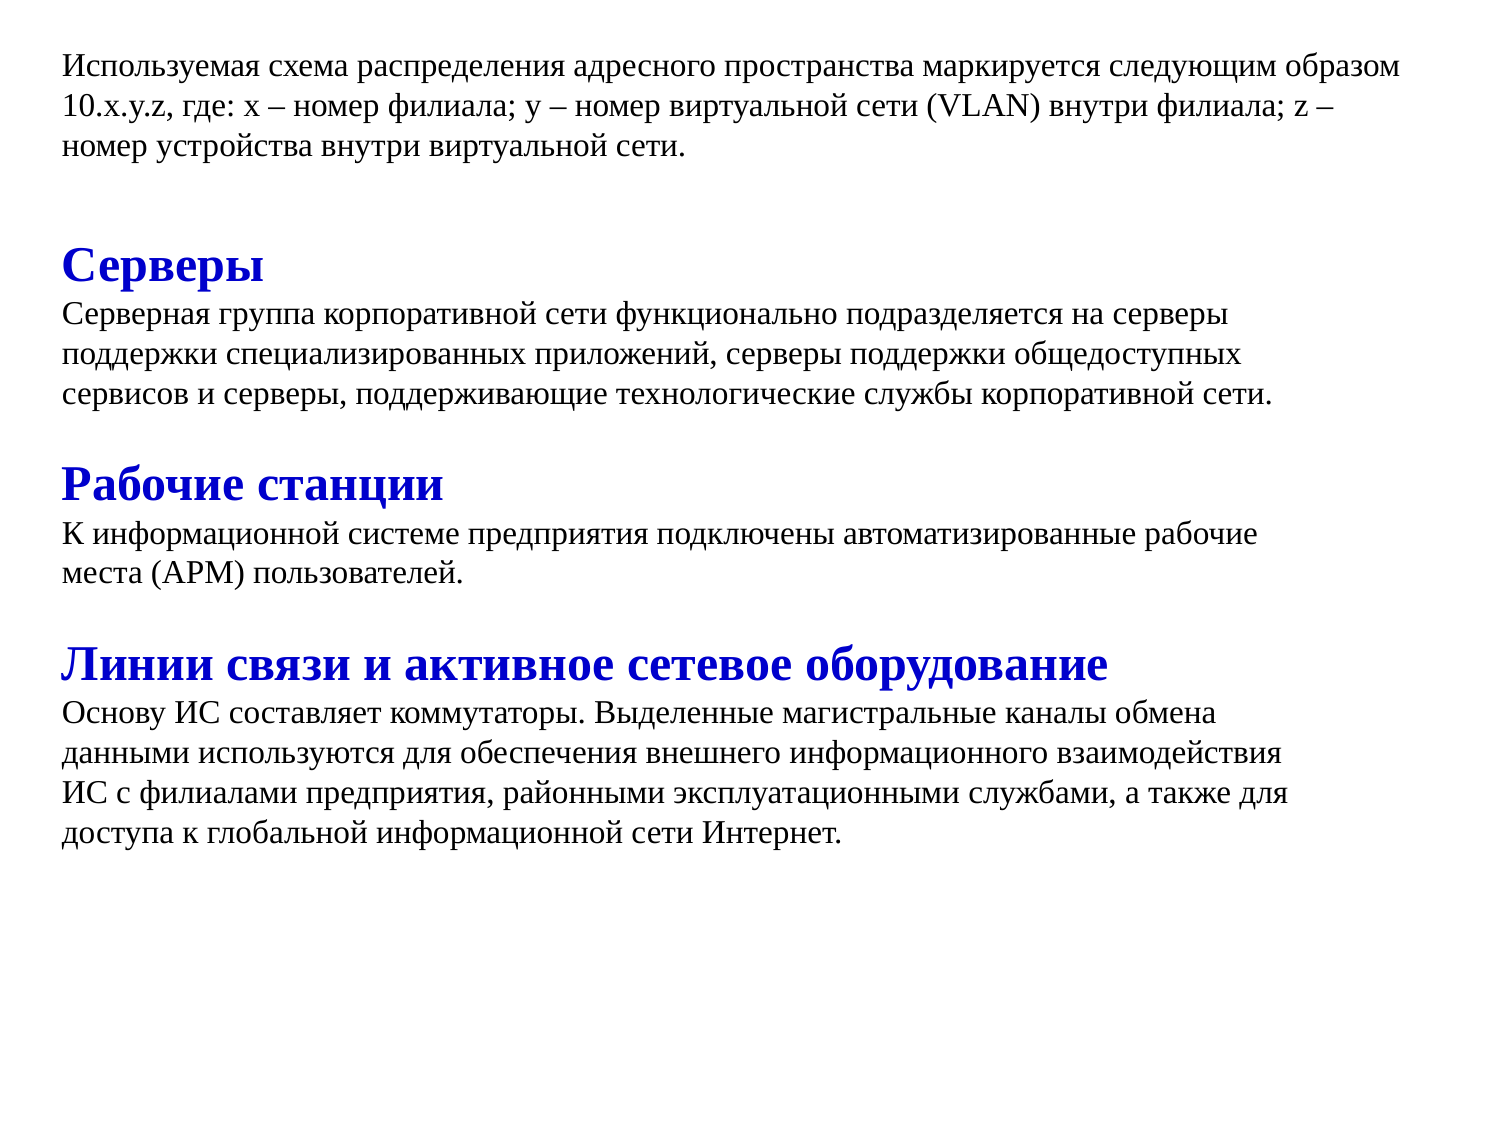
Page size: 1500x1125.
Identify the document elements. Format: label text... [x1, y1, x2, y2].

text_box Серверы Серверная группа корпоративной сети функционально подразделяется на серверы поддержки специализированных приложений, серверы поддержки общедоступных сервисов и серверы, поддерживающие технологические службы корпоративной сети. Рабочие станции К информационной системе предприятия подключены автоматизированные рабочие места (АРМ) пользователей. Линии связи и активное сетевое оборудование Основу ИС составляет коммутаторы. Выделенные магистральные каналы обмена данными используются для обеспечения внешнего информационного взаимодействия ИС с филиалами предприятия, районными эксплуатационными службами, а также для доступа к глобальной информационной сети Интернет. [46, 223, 1348, 858]
text_box Используемая схема распределения адресного пространства маркируется следующим образом 10.x.y.z, где: x – номер филиала; y – номер виртуальной сети (VLAN) внутри филиала; z – номер устройства внутри виртуальной сети. [46, 35, 1430, 171]
